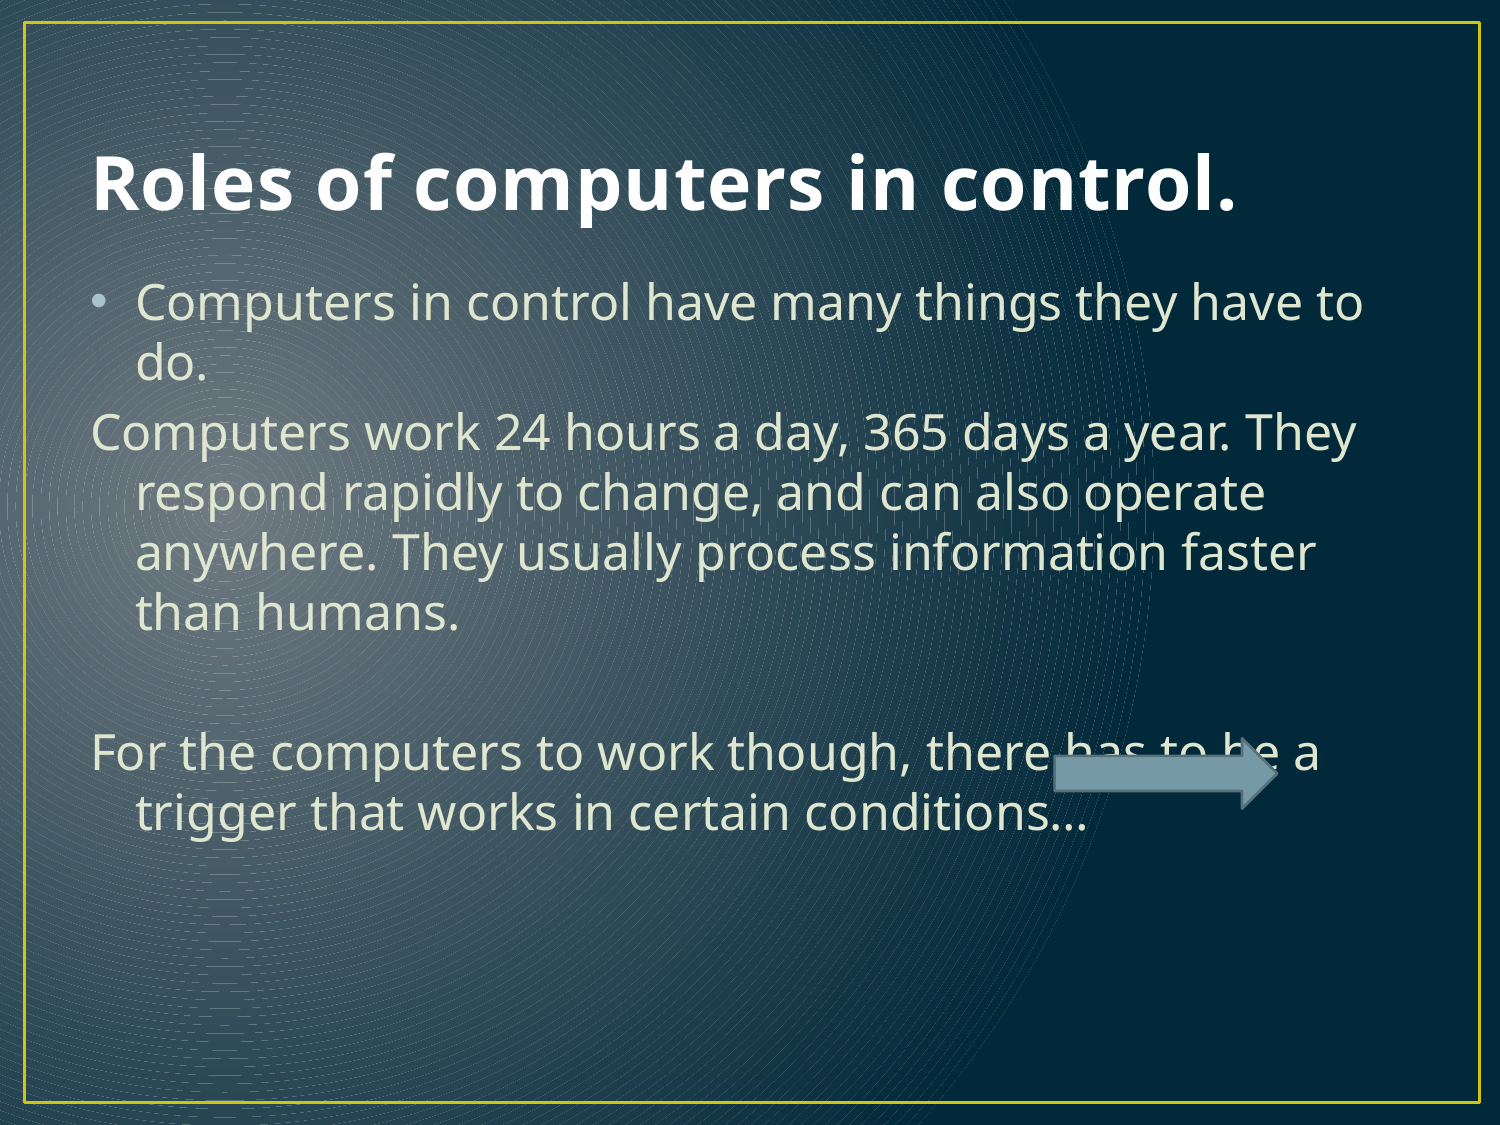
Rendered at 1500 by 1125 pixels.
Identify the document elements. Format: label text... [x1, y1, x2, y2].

list Computers in control have many things they have to do. Computers work 24 hours a day, 365 days a year. They respond rapidly to change, and can also operate anywhere. They usually process information faster than humans. For the computers to work though, there has to be a trigger that works in certain conditions… [75, 262, 1425, 1005]
text_box [1053, 737, 1279, 810]
title Roles of computers in control. [75, 45, 1425, 233]
